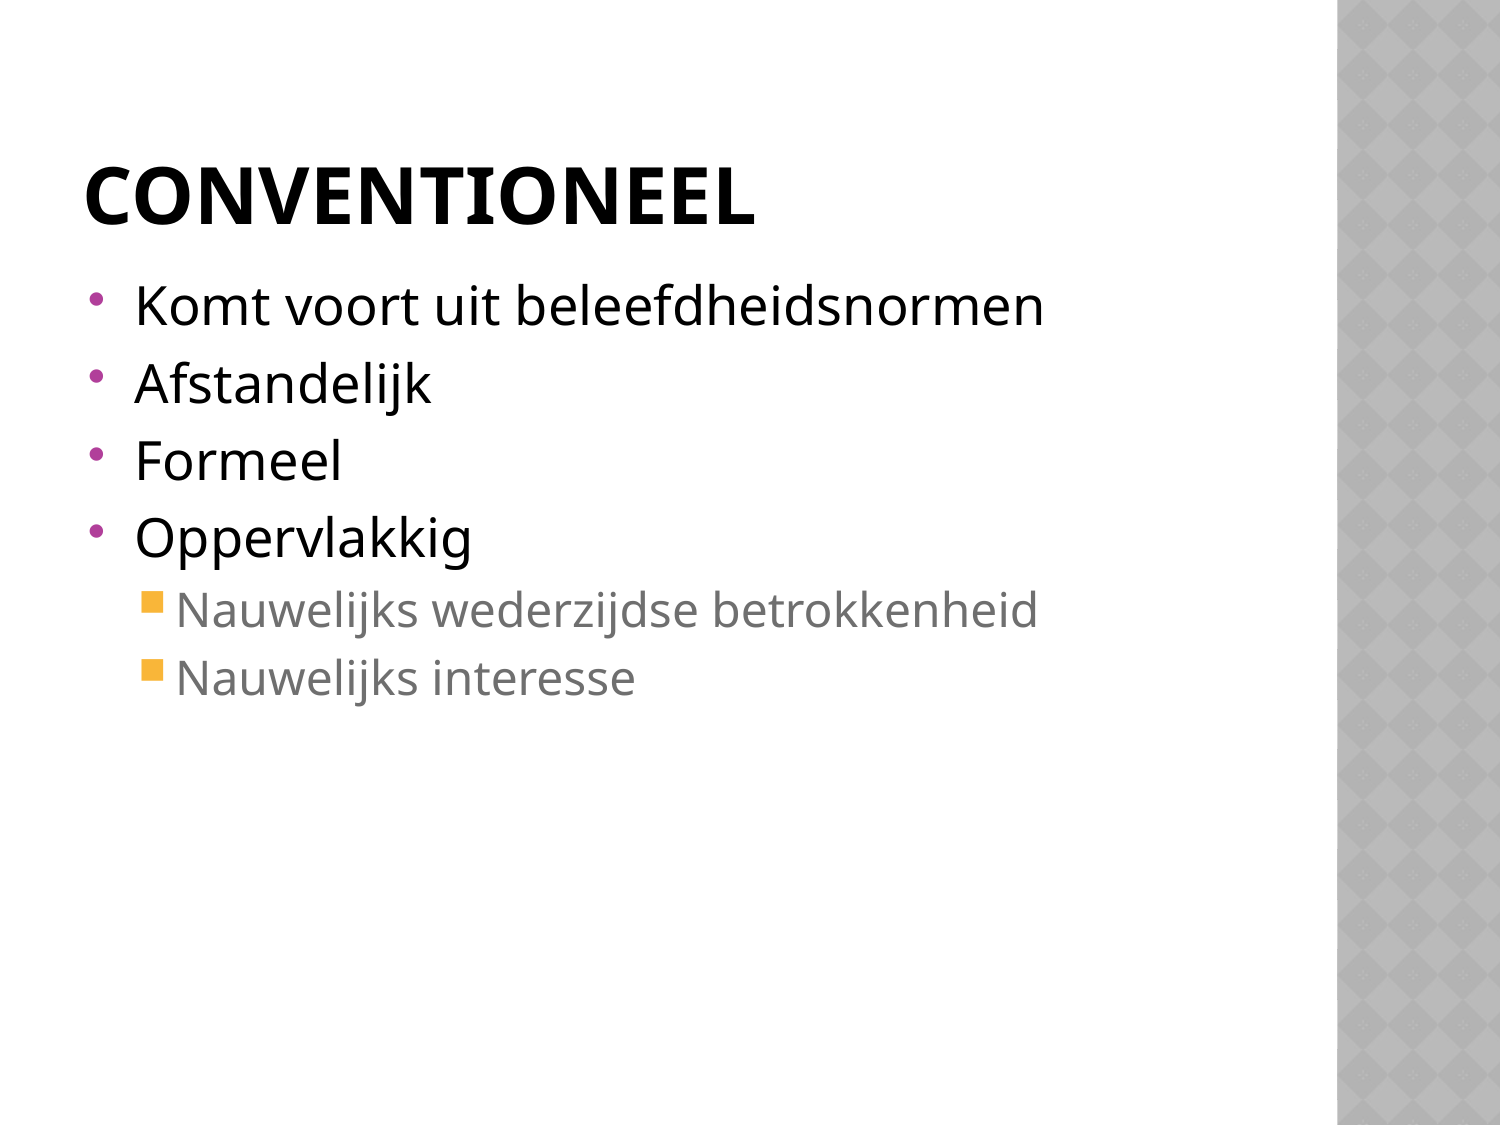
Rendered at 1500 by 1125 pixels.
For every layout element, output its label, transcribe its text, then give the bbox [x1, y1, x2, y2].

title Conventioneel [75, 52, 1263, 240]
list Komt voort uit beleefdheidsnormen Afstandelijk Formeel Oppervlakkig Nauwelijks wederzijdse betrokkenheid Nauwelijks interesse [75, 264, 1263, 1059]
